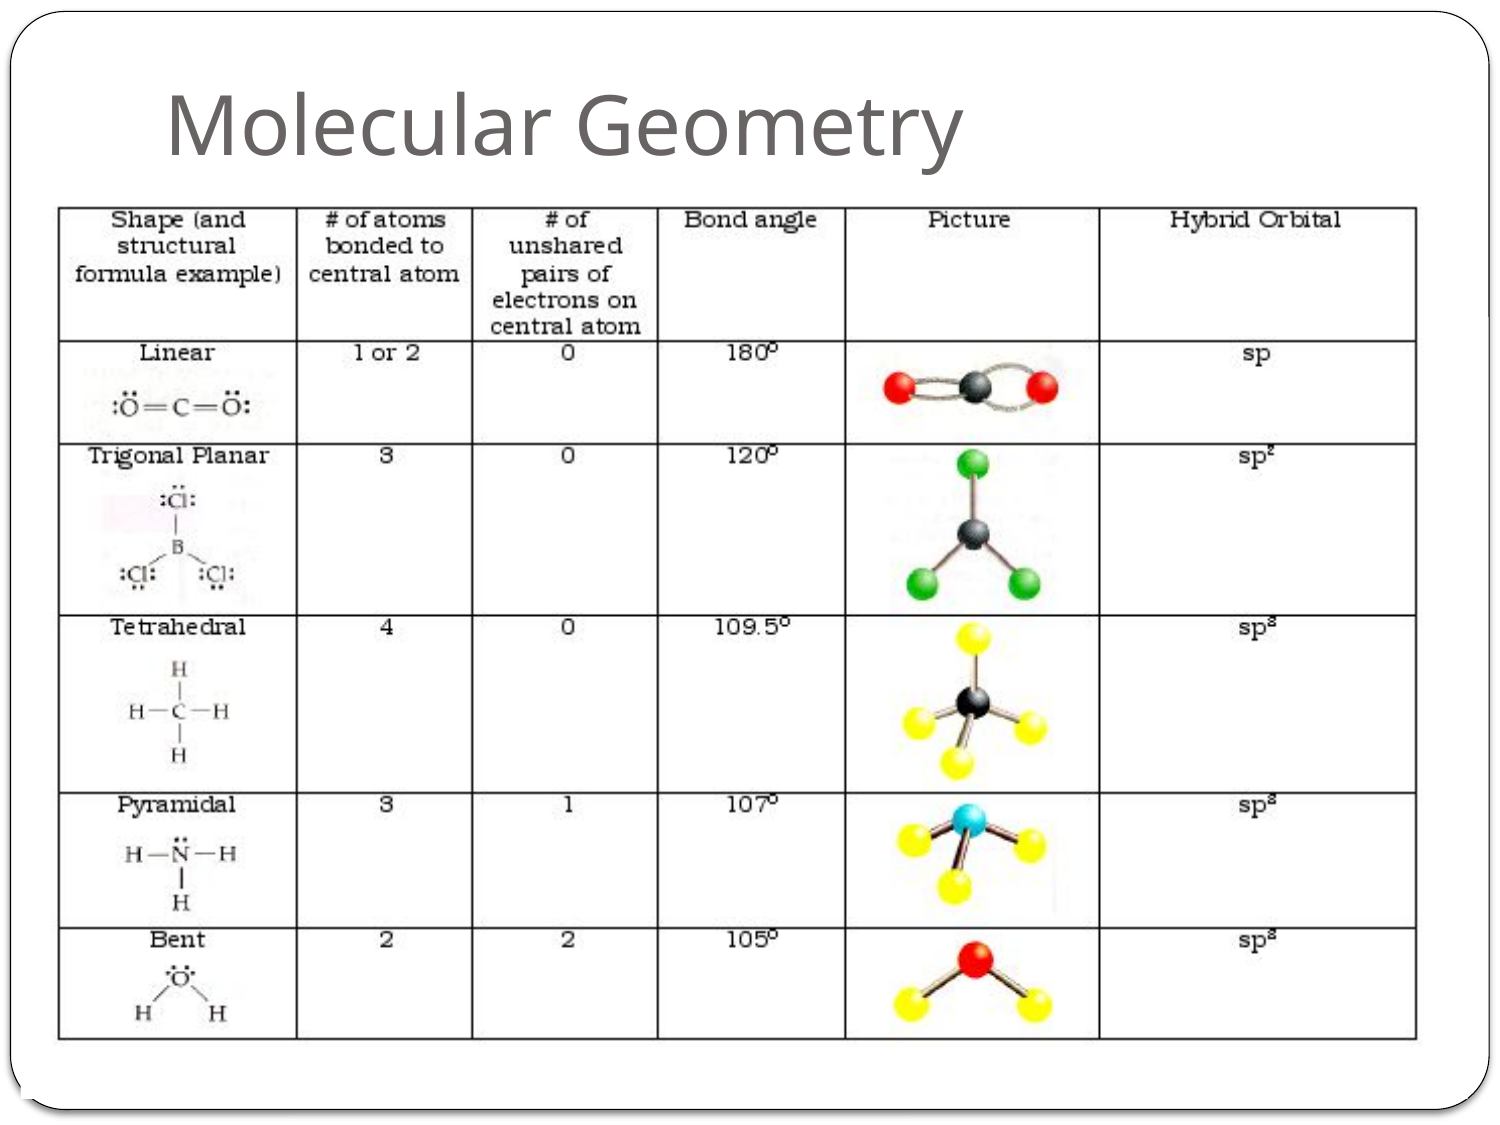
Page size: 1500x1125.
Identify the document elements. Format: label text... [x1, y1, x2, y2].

title Molecular Geometry [150, 45, 1425, 188]
picture [20, 199, 1468, 1099]
